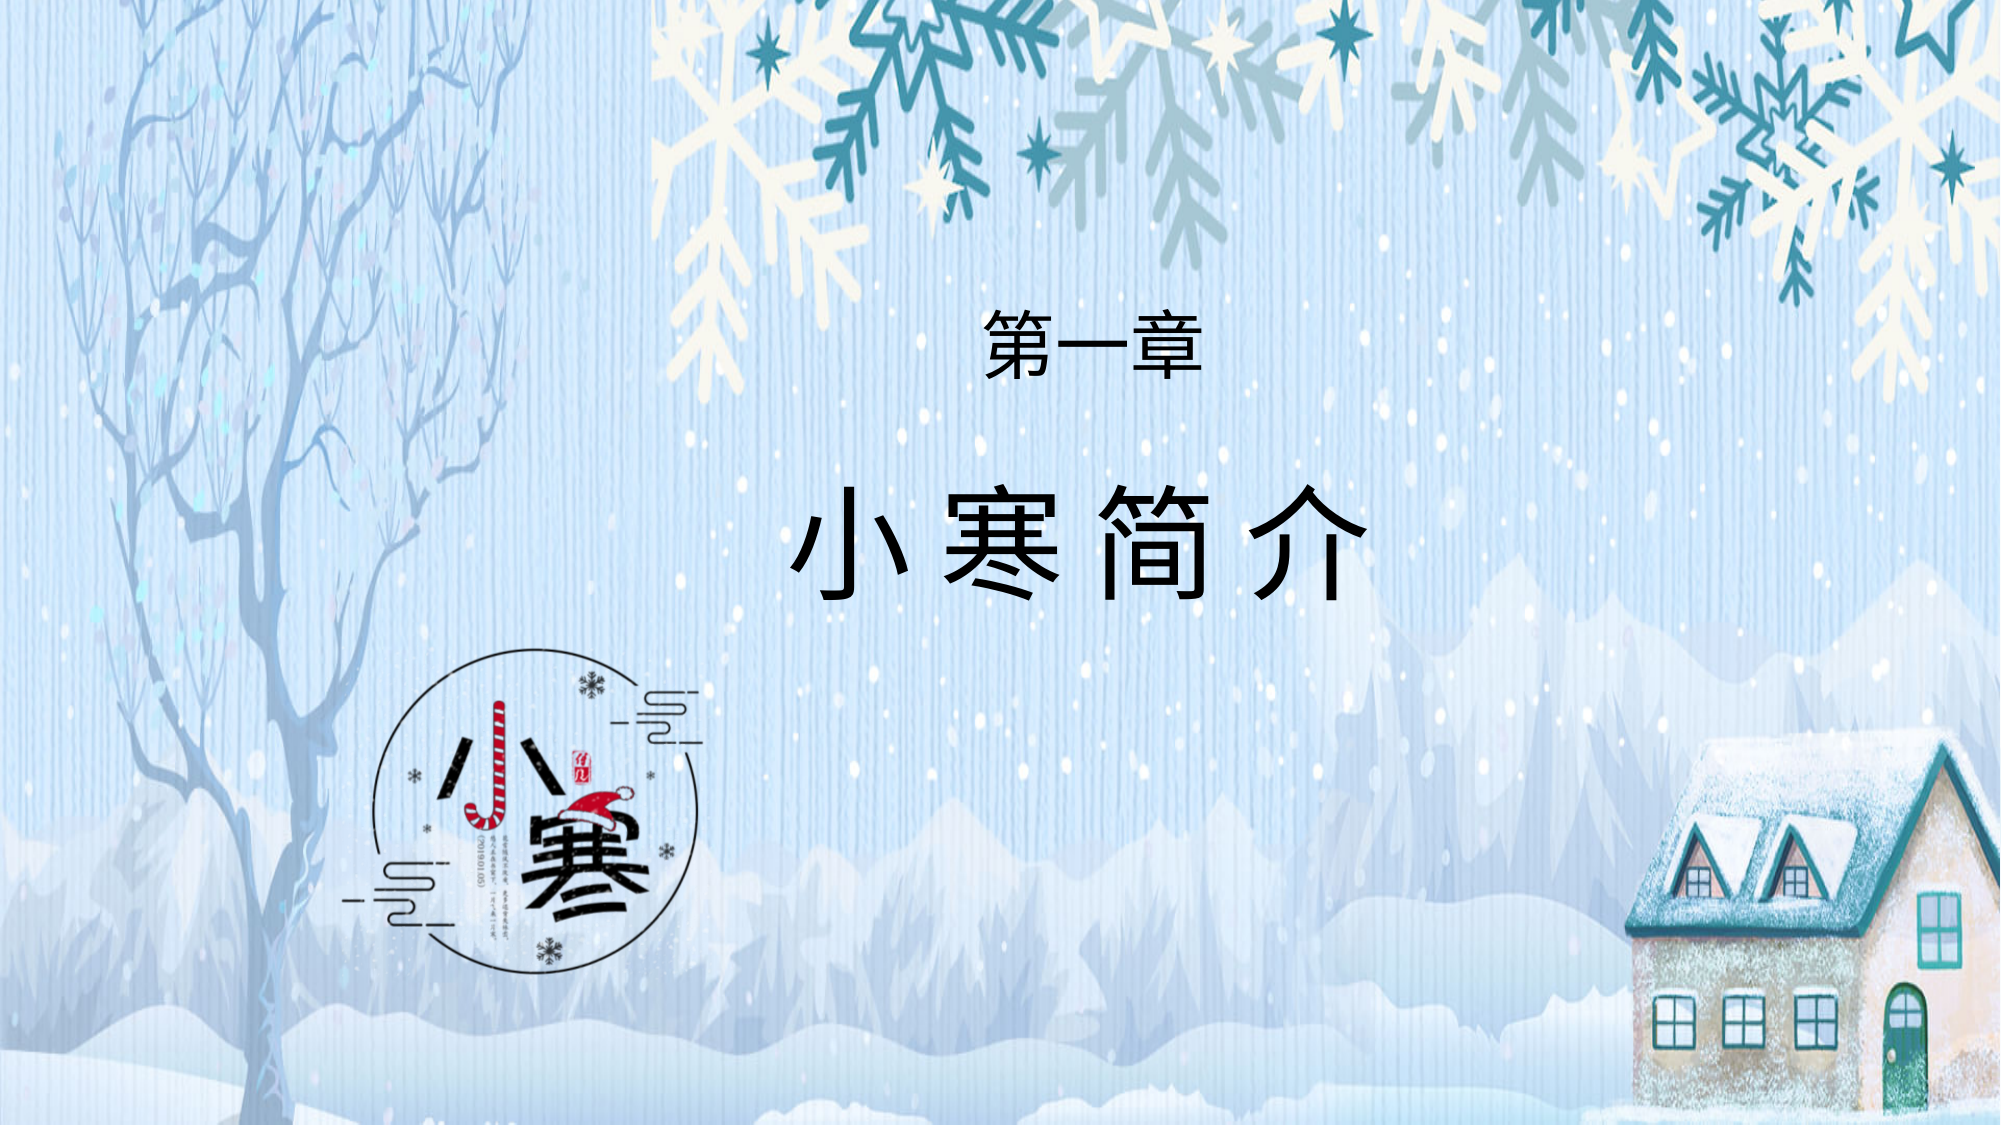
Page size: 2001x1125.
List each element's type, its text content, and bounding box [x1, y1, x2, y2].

text_box 第一章 [858, 291, 1328, 397]
text_box 小 寒 简 介 [771, 457, 1511, 623]
picture [0, 0, 2001, 1125]
